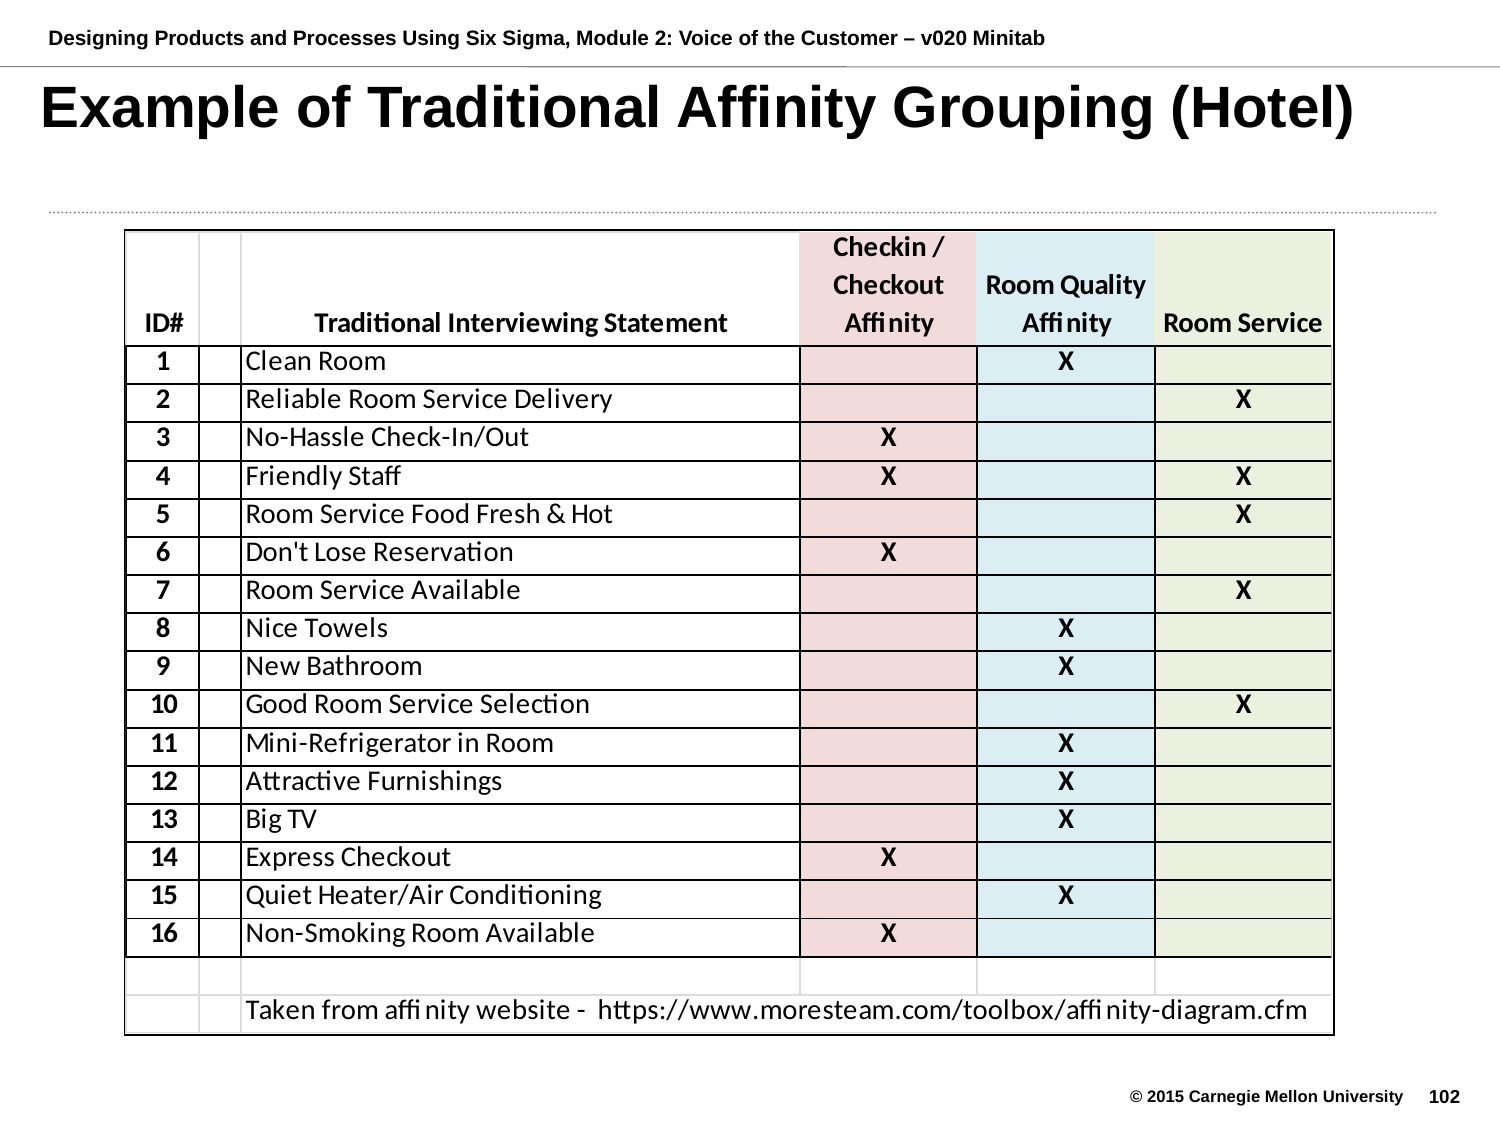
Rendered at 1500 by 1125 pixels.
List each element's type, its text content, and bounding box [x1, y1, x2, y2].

text_box Example of Traditional Affinity Grouping (Hotel) [40, 77, 1435, 141]
picture [125, 230, 1334, 1035]
